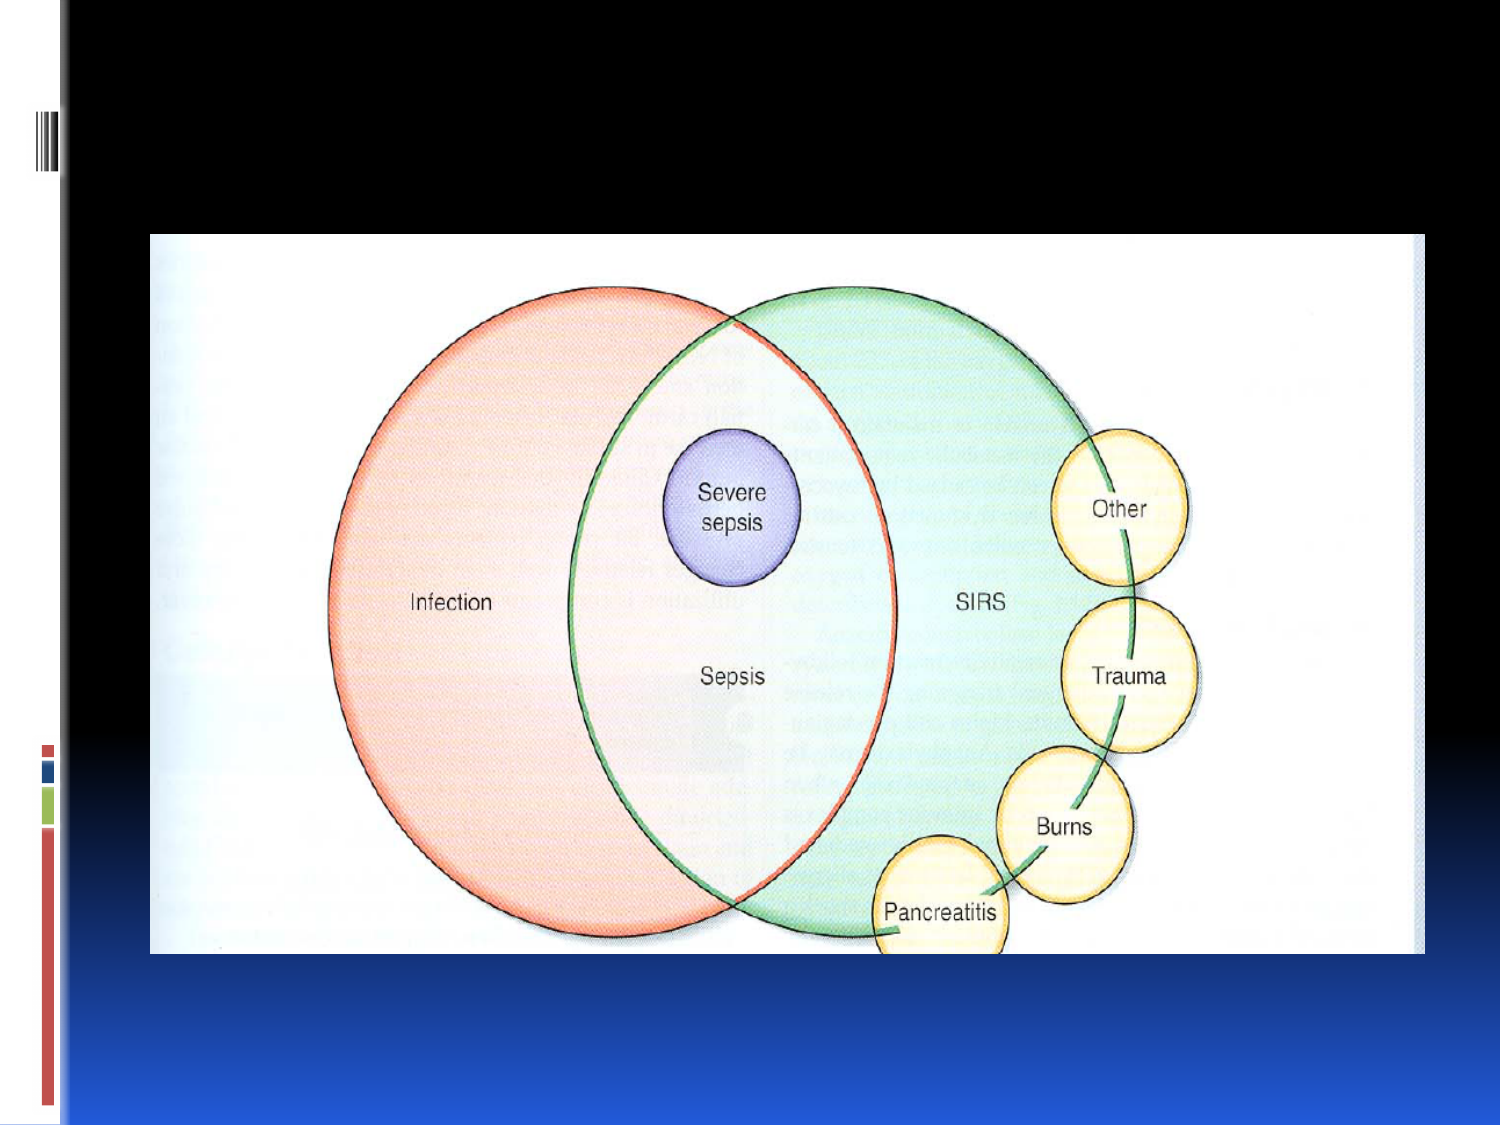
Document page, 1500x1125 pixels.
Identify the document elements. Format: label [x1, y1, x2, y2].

picture [149, 233, 1426, 955]
